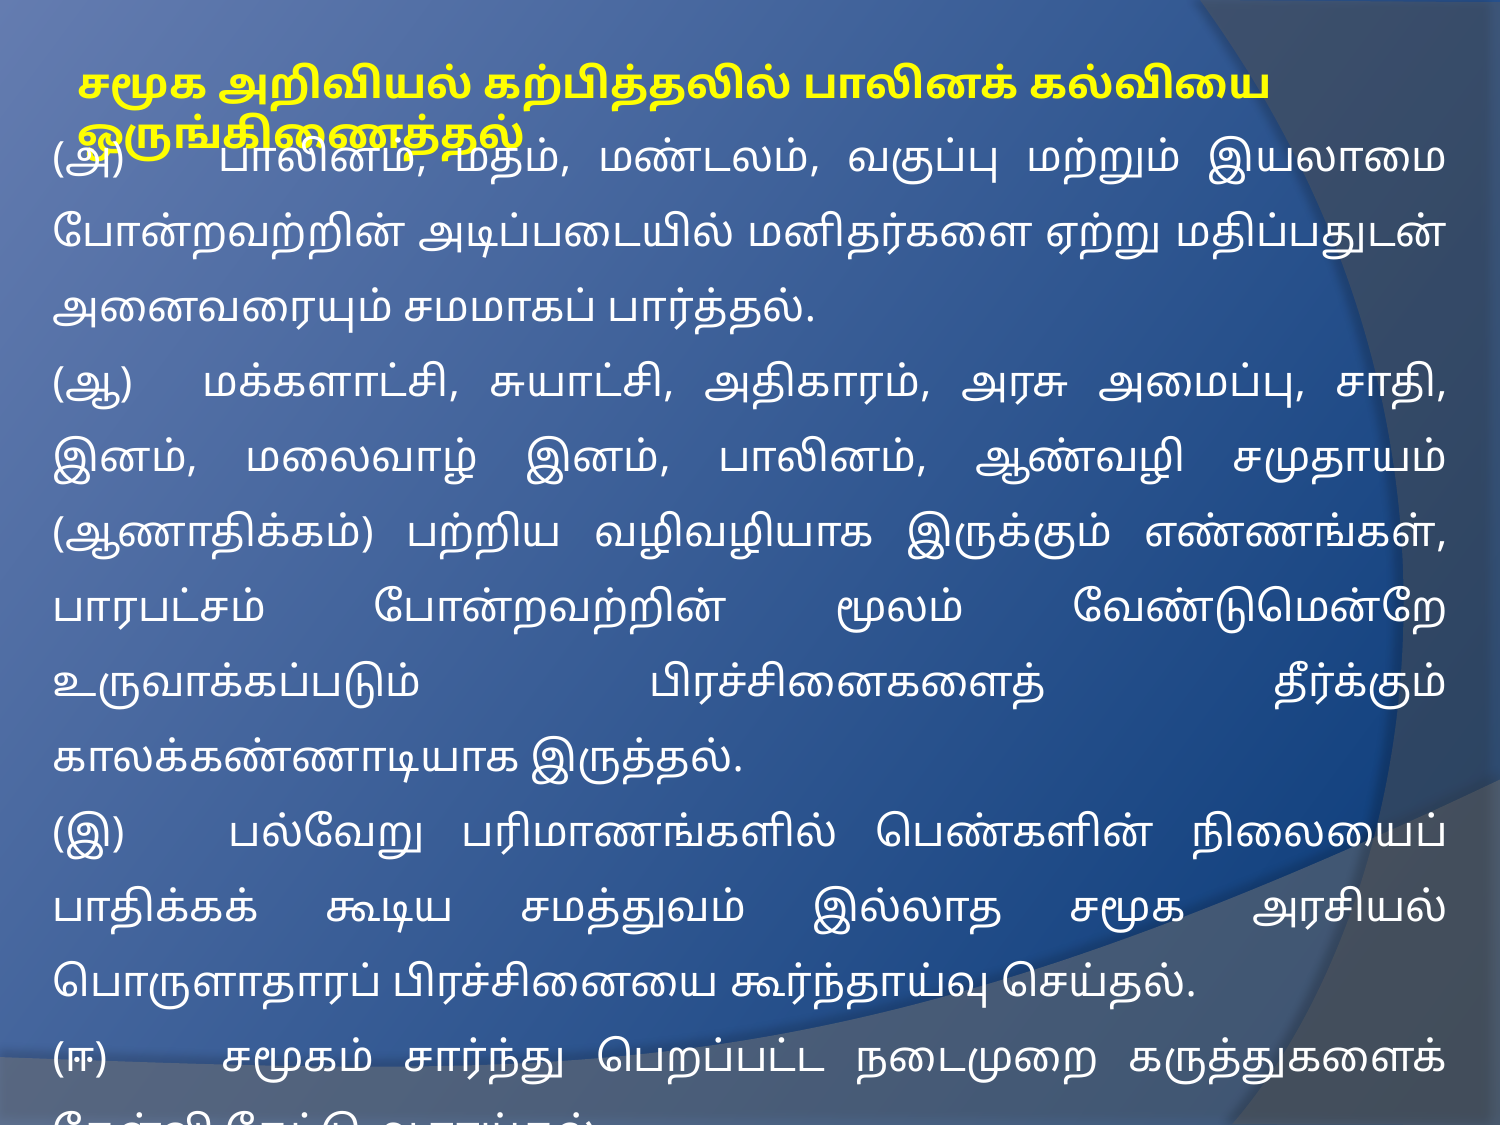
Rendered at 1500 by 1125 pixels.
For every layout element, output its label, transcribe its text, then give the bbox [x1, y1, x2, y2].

text_box சமூக அறிவியல் கற்பித்தலில் பாலினக் கல்வியை ஒருங்கிணைத்தல் [62, 49, 1400, 97]
text_box (அ) பாலினம், மதம், மண்டலம், வகுப்பு மற்றும் இயலாமை போன்றவற்றின் அடிப்படையில் மனிதர்களை ஏற்று மதிப்பதுடன் அனைவரையும் சமமாகப் பார்த்தல். (ஆ) மக்களாட்சி, சுயாட்சி, அதிகாரம், அரசு அமைப்பு, சாதி, இனம், மலைவாழ் இனம், பாலினம், ஆண்வழி சமுதாயம் (ஆணாதிக்கம்) பற்றிய வழிவழியாக இருக்கும் எண்ணங்கள், பாரபட்சம் போன்றவற்றின் மூலம் வேண்டுமென்றே உருவாக்கப்படும் பிரச்சினைகளைத் தீர்க்கும் காலக்கண்ணாடியாக இருத்தல். (இ) பல்வேறு பரிமாணங்களில் பெண்களின் நிலையைப் பாதிக்கக் கூடிய சமத்துவம் இல்லாத சமூக அரசியல் பொருளாதாரப் பிரச்சினையை கூர்ந்தாய்வு செய்தல். (ஈ) சமூகம் சார்ந்து பெறப்பட்ட நடைமுறை கருத்துகளைக் கேள்வி கேட்டு ஆராய்தல். [37, 97, 1463, 1125]
